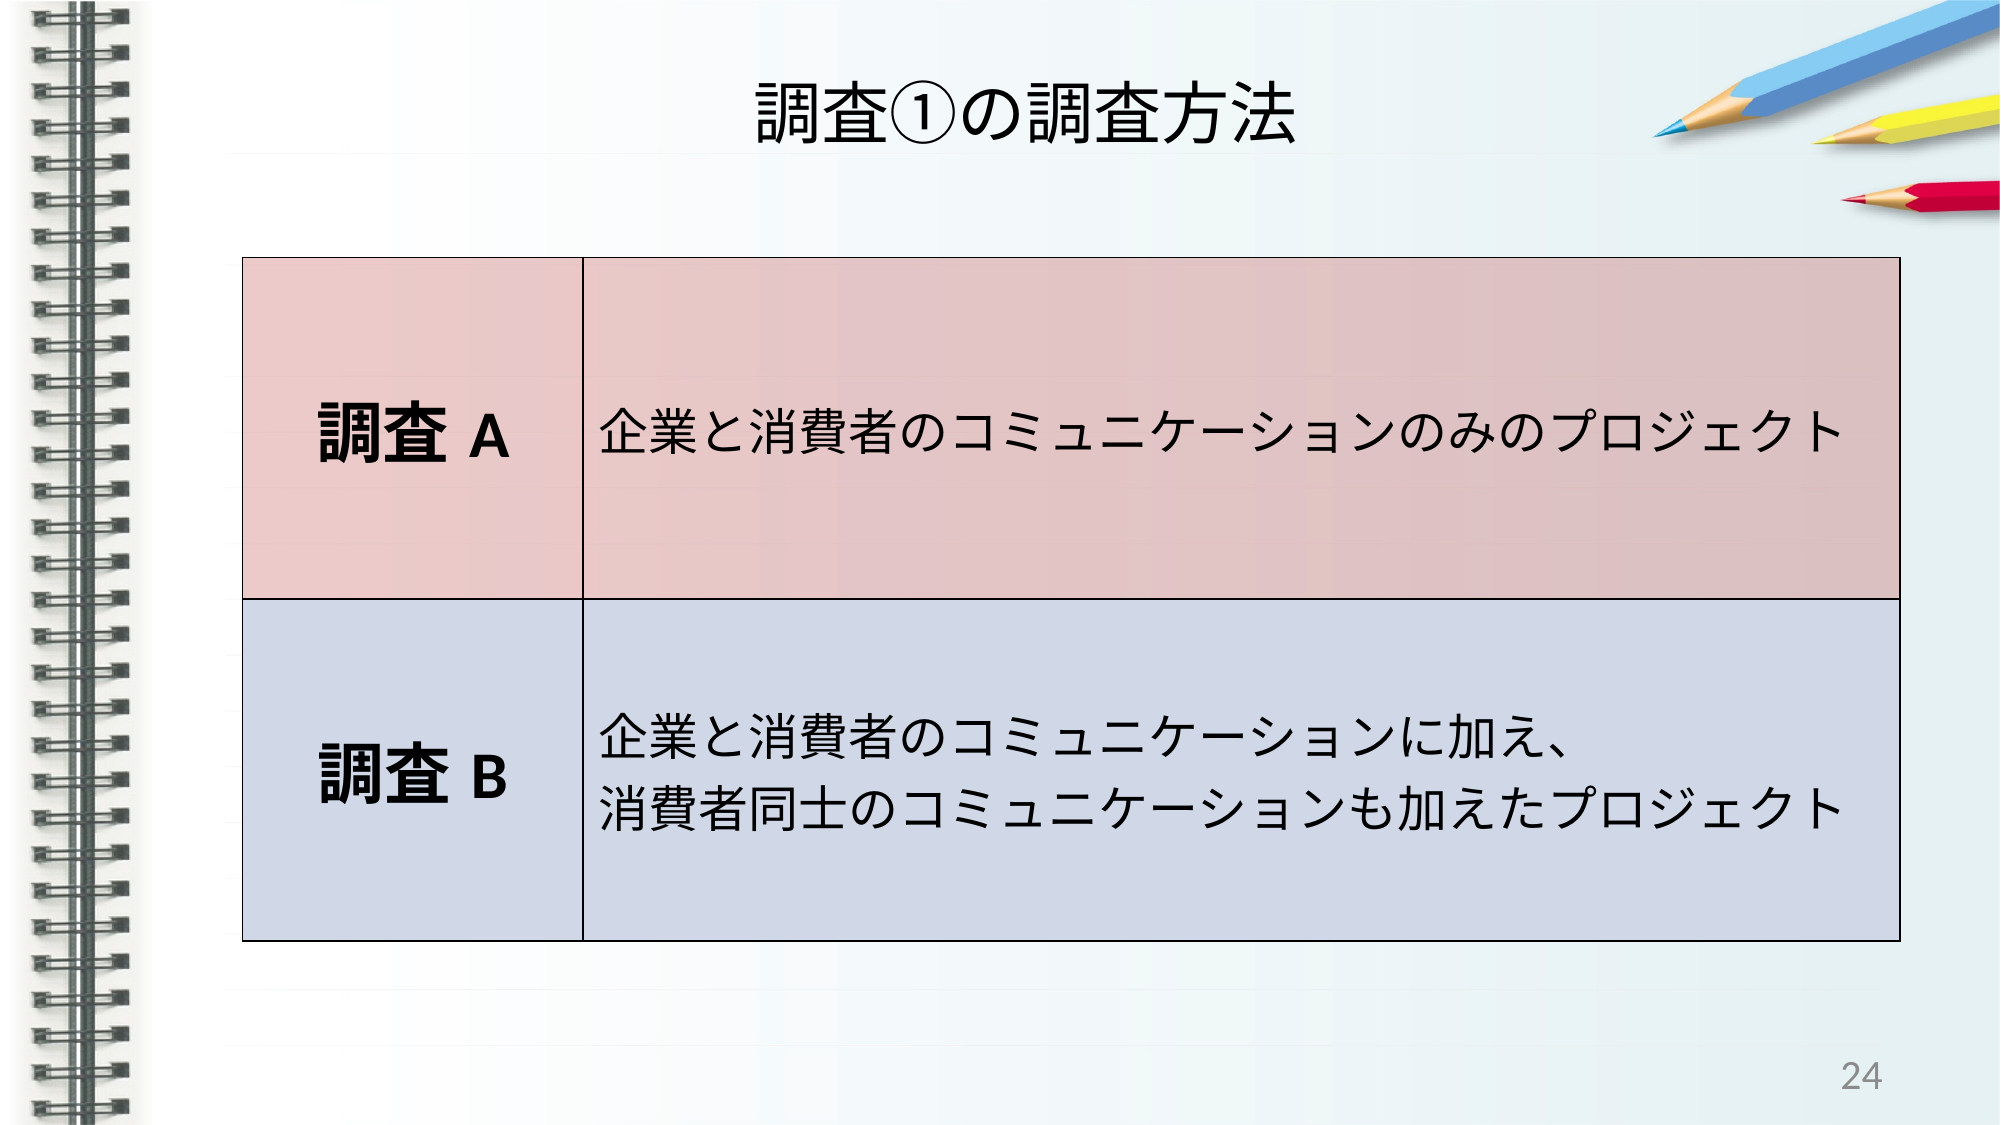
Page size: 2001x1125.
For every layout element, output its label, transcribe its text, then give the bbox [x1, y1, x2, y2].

picture [0, 0, 2000, 1125]
table_cell 調査B [243, 600, 582, 940]
slide_number 24 [1433, 1042, 1900, 1103]
title 調査①の調査方法 [151, 45, 1900, 177]
table_cell 企業と消費者のコミュニケーションに加え、 消費者同士のコミュニケーションも加えたプロジェクト [584, 600, 1899, 940]
table_header 調査A [243, 258, 582, 598]
table_header 企業と消費者のコミュニケーションのみのプロジェクト [584, 258, 1899, 598]
